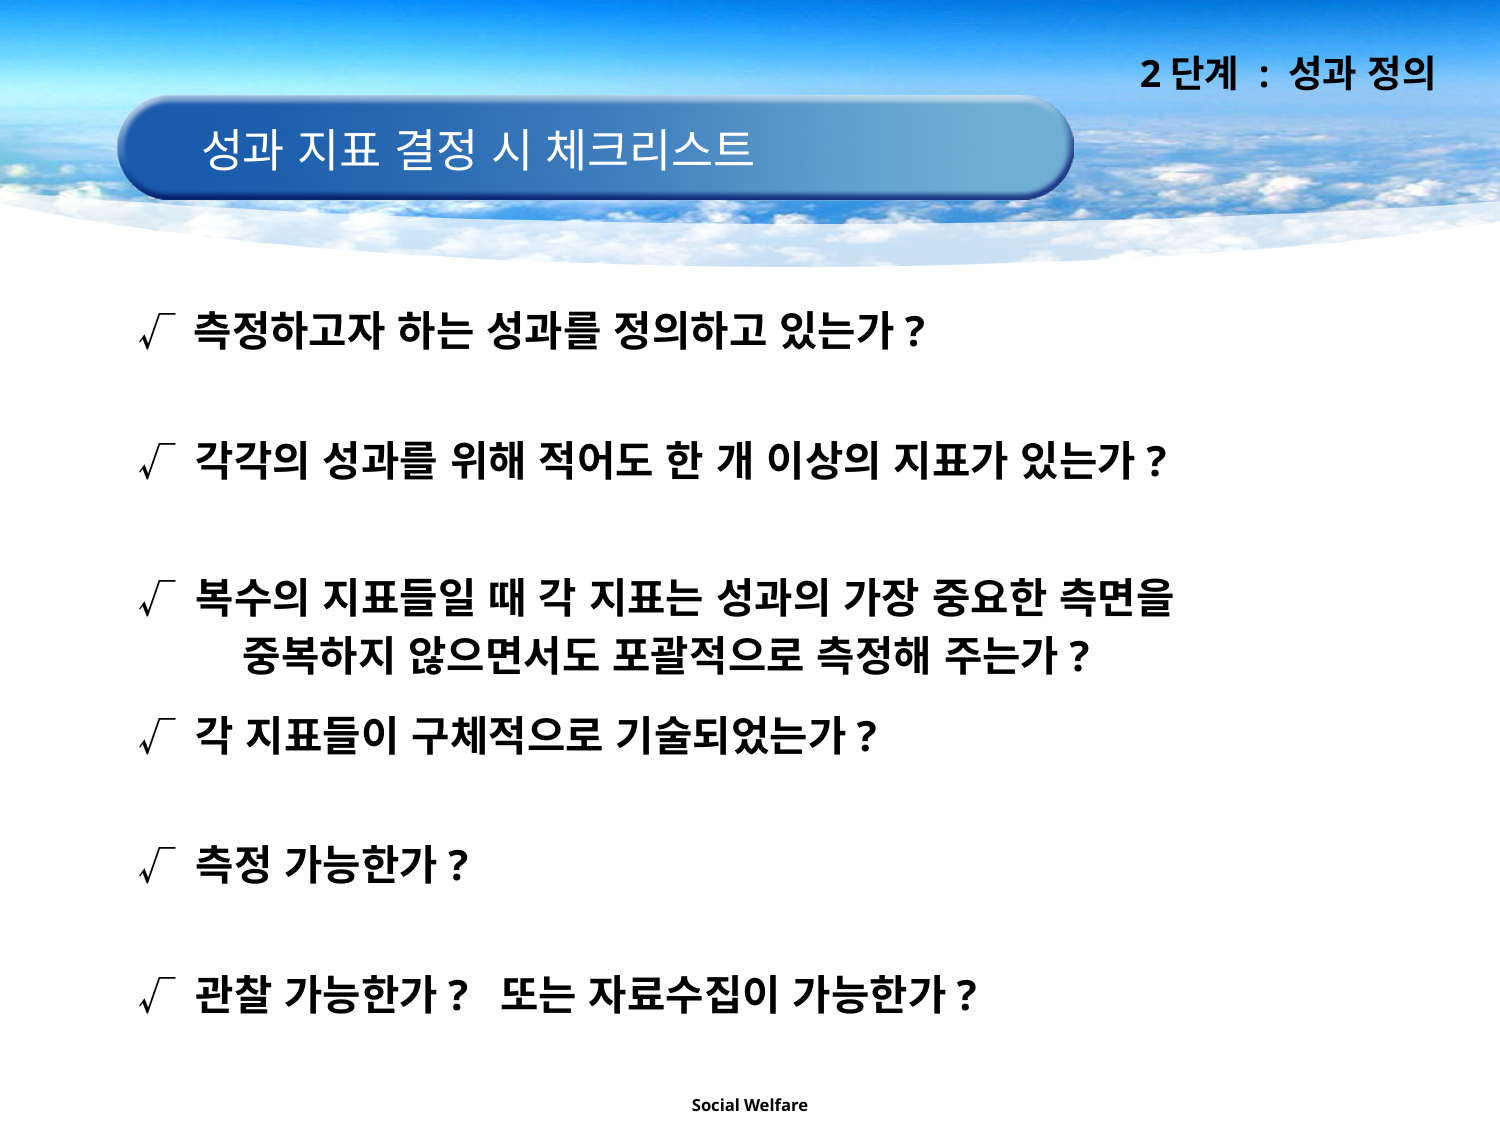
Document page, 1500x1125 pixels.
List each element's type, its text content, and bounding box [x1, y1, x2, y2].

text_box √ 측정하고자 하는 성과를 정의하고 있는가? √ 각각의 성과를 위해 적어도 한 개 이상의 지표가 있는가? √ 복수의 지표들일 때 각 지표는 성과의 가장 중요한 측면을 중복하지 않으면서도 포괄적으로 측정해 주는가? √ 각 지표들이 구체적으로 기술되었는가? √ 측정 가능한가? √ 관찰 가능한가? 또는 자료수집이 가능한가? [123, 296, 1341, 1027]
picture [0, 0, 1500, 1061]
text_box 성과 지표 결정 시 체크리스트 [1087, 113, 1294, 184]
text_box 2단계 : 성과 정의 [1125, 42, 1452, 103]
